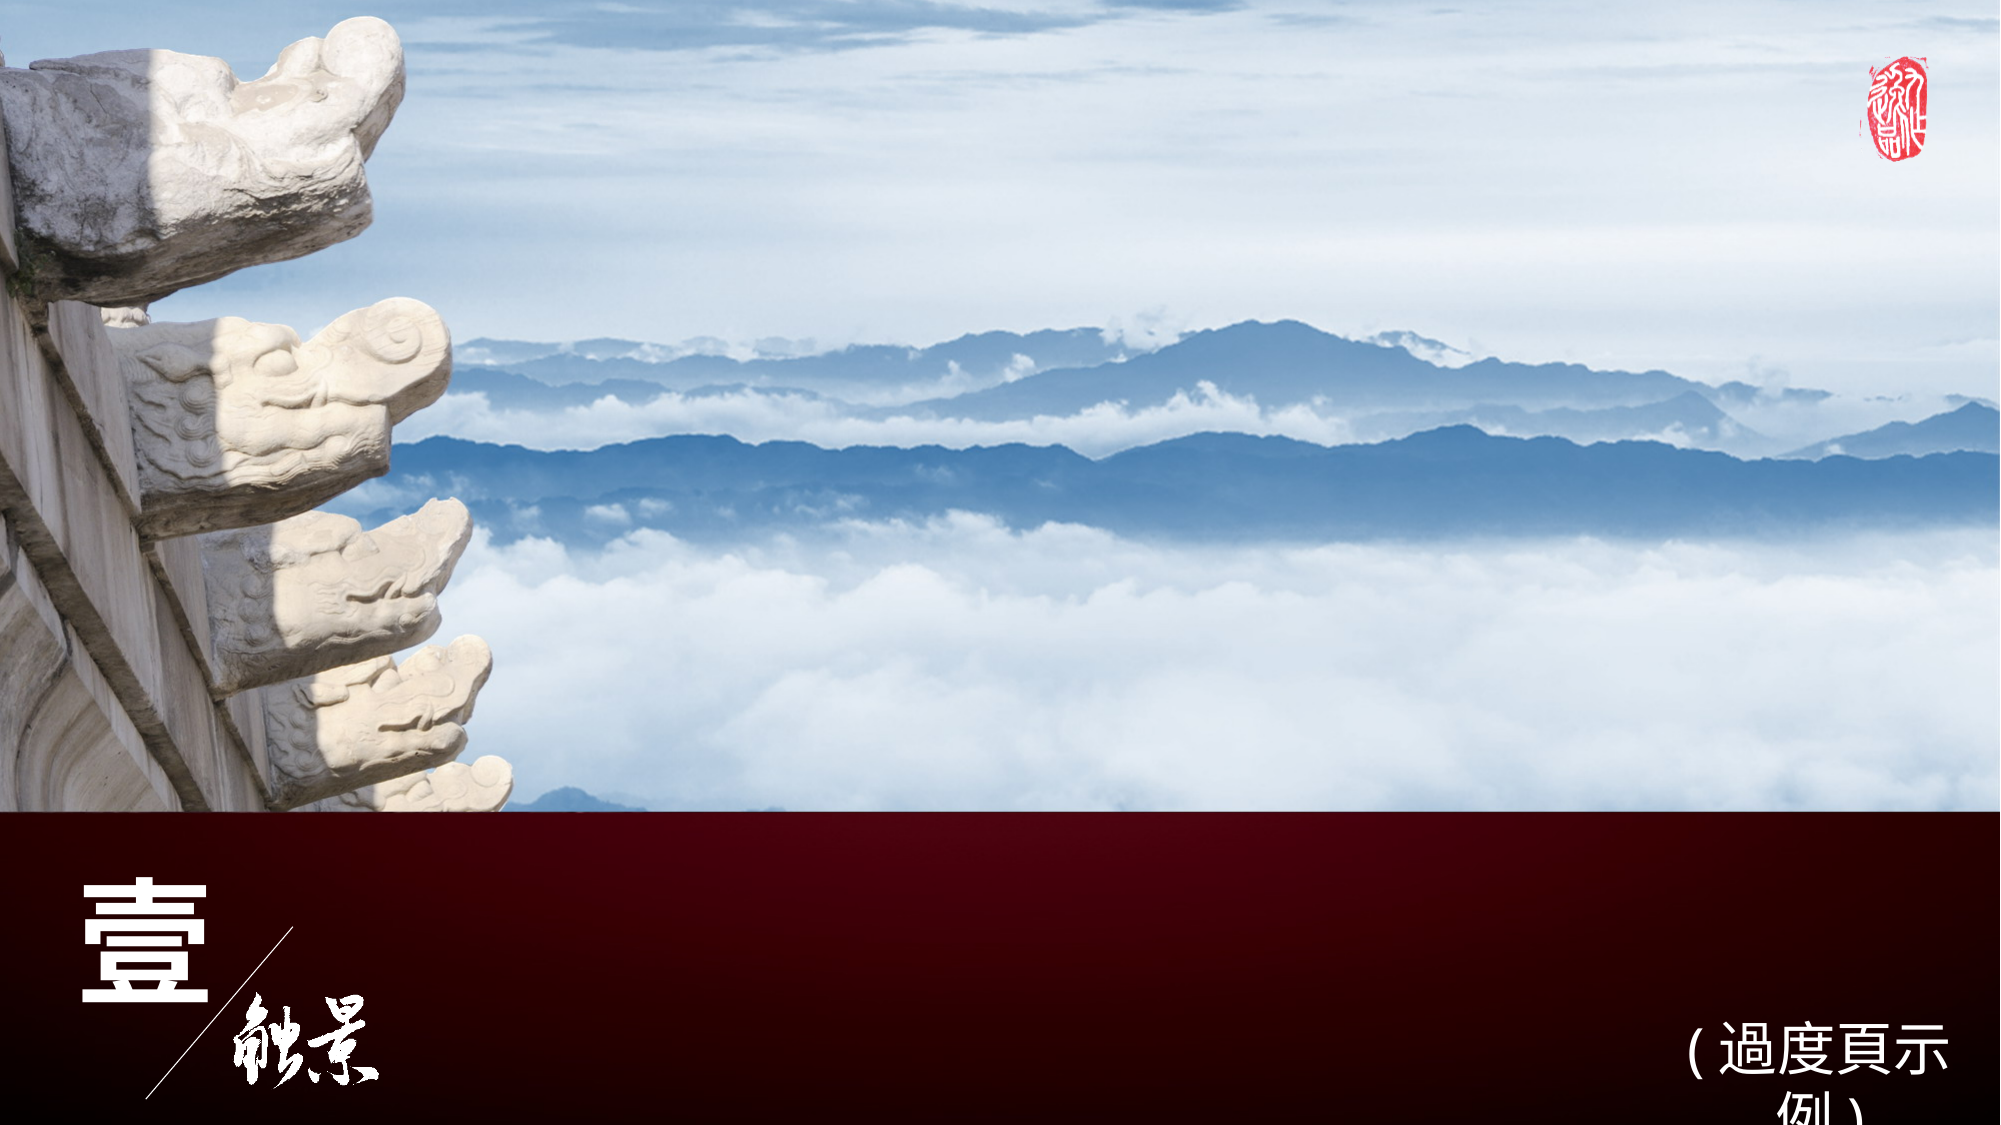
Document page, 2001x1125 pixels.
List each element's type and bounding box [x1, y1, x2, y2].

text_box [231, 991, 381, 1091]
picture [0, 0, 2000, 1125]
text_box [145, 926, 293, 1100]
